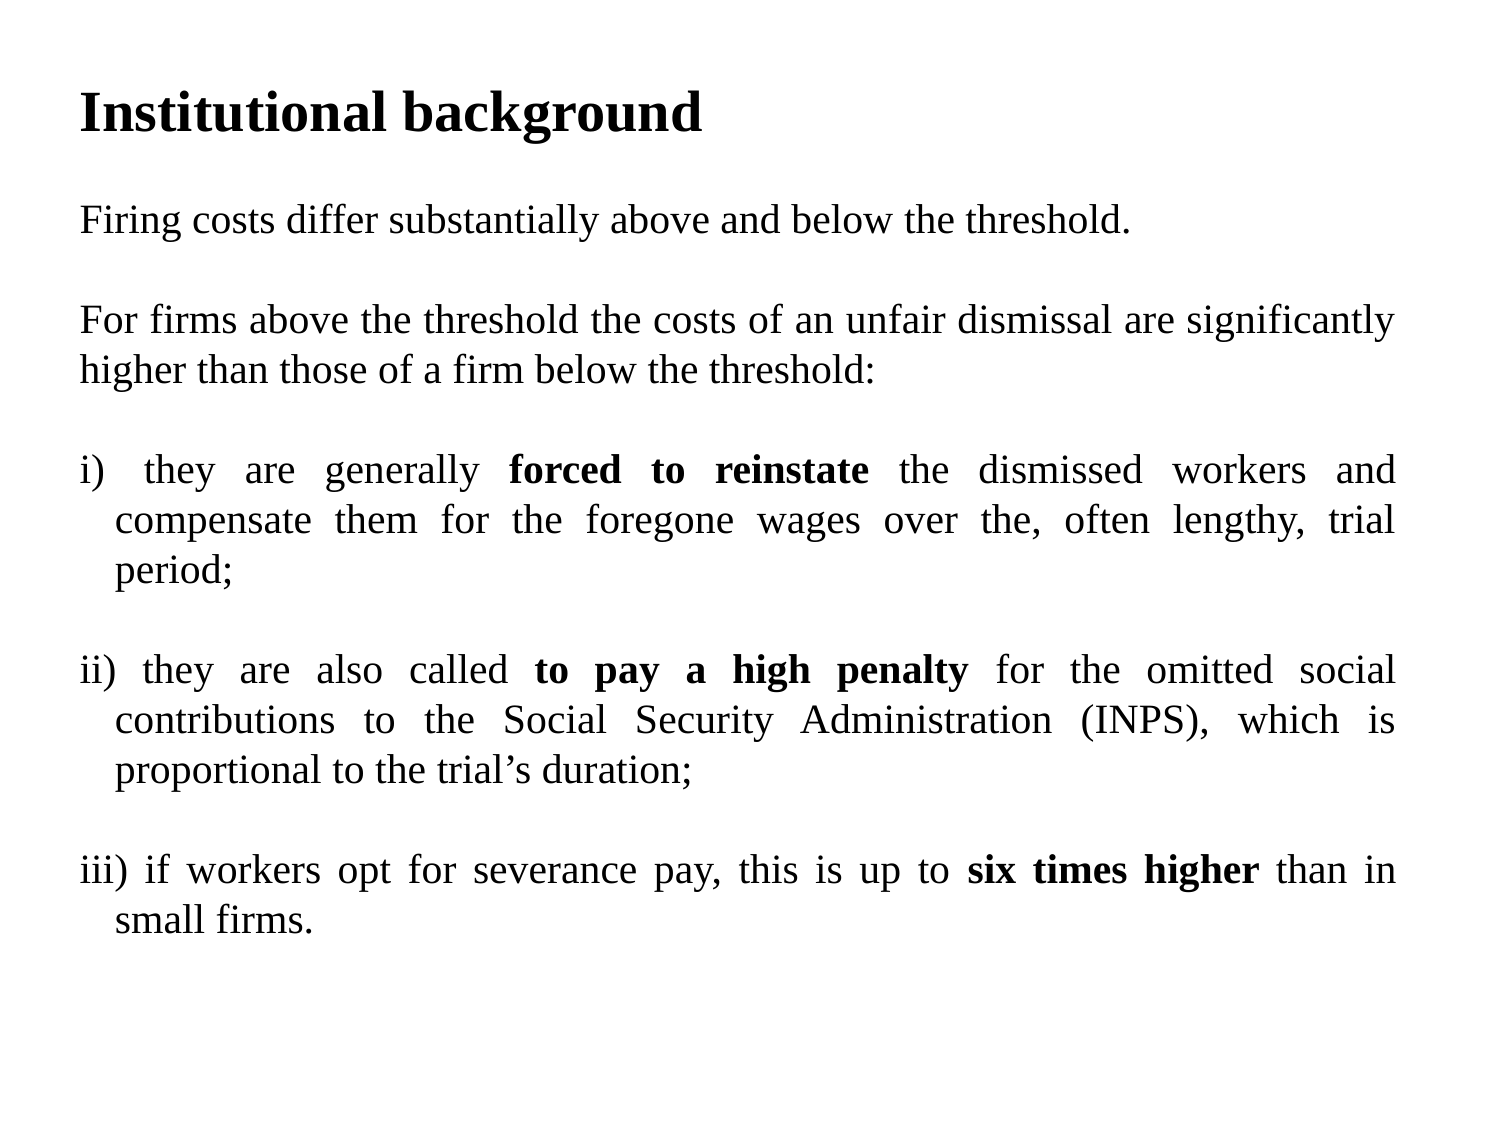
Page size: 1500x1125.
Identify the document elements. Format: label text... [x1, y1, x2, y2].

text_box Institutional background [64, 66, 1340, 149]
text_box Firing costs differ substantially above and below the threshold. For firms above the threshold the costs of an unfair dismissal are significantly higher than those of a firm below the threshold: they are generally forced to reinstate the dismissed workers and compensate them for the foregone wages over the, often lengthy, trial period; they are also called to pay a high penalty for the omitted social contributions to the Social Security Administration (INPS), which is proportional to the trial’s duration; if workers opt for severance pay, this is up to six times higher than in small firms. [64, 184, 1412, 1050]
